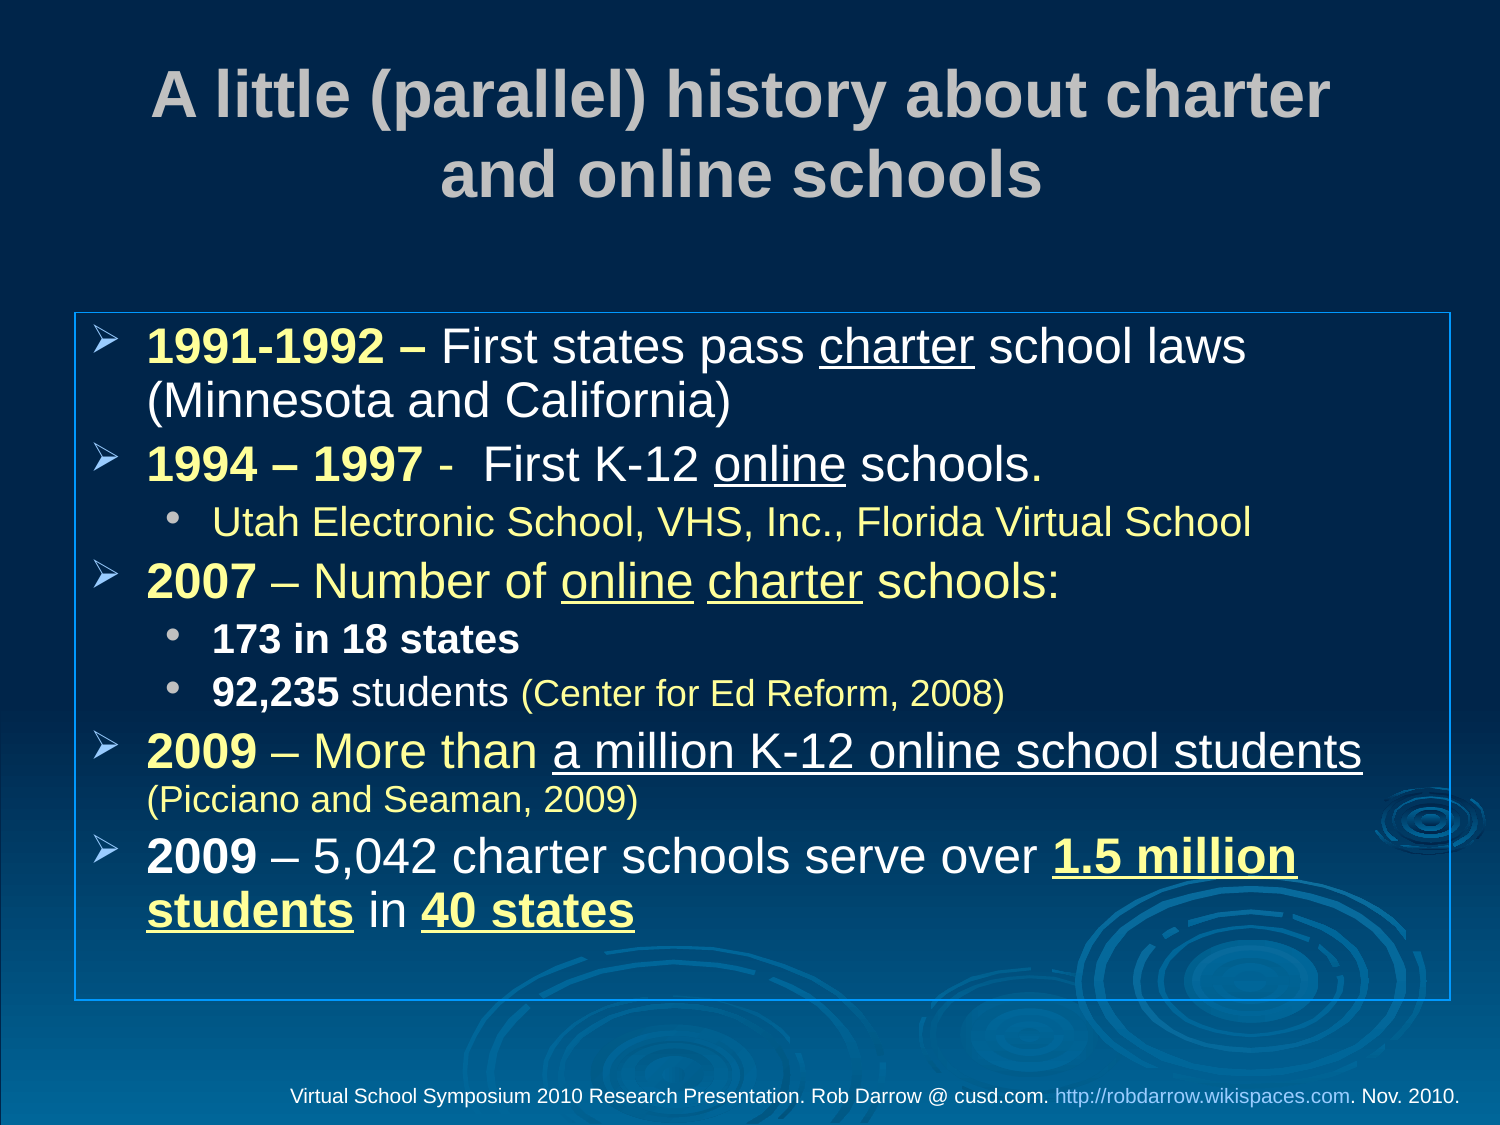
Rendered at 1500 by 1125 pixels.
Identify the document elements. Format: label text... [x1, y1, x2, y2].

title A little (parallel) history about charter and online schools [74, 24, 1428, 238]
list 1991-1992 – First states pass charter school laws (Minnesota and California) 1994 – 1997 - First K-12 online schools. Utah Electronic School, VHS, Inc., Florida Virtual School 2007 – Number of online charter schools: 173 in 18 states 92,235 students (Center for Ed Reform, 2008) 2009 – More than a million K-12 online school students (Picciano and Seaman, 2009) 2009 – 5,042 charter schools serve over 1.5 million students in 40 states [74, 312, 1451, 1001]
